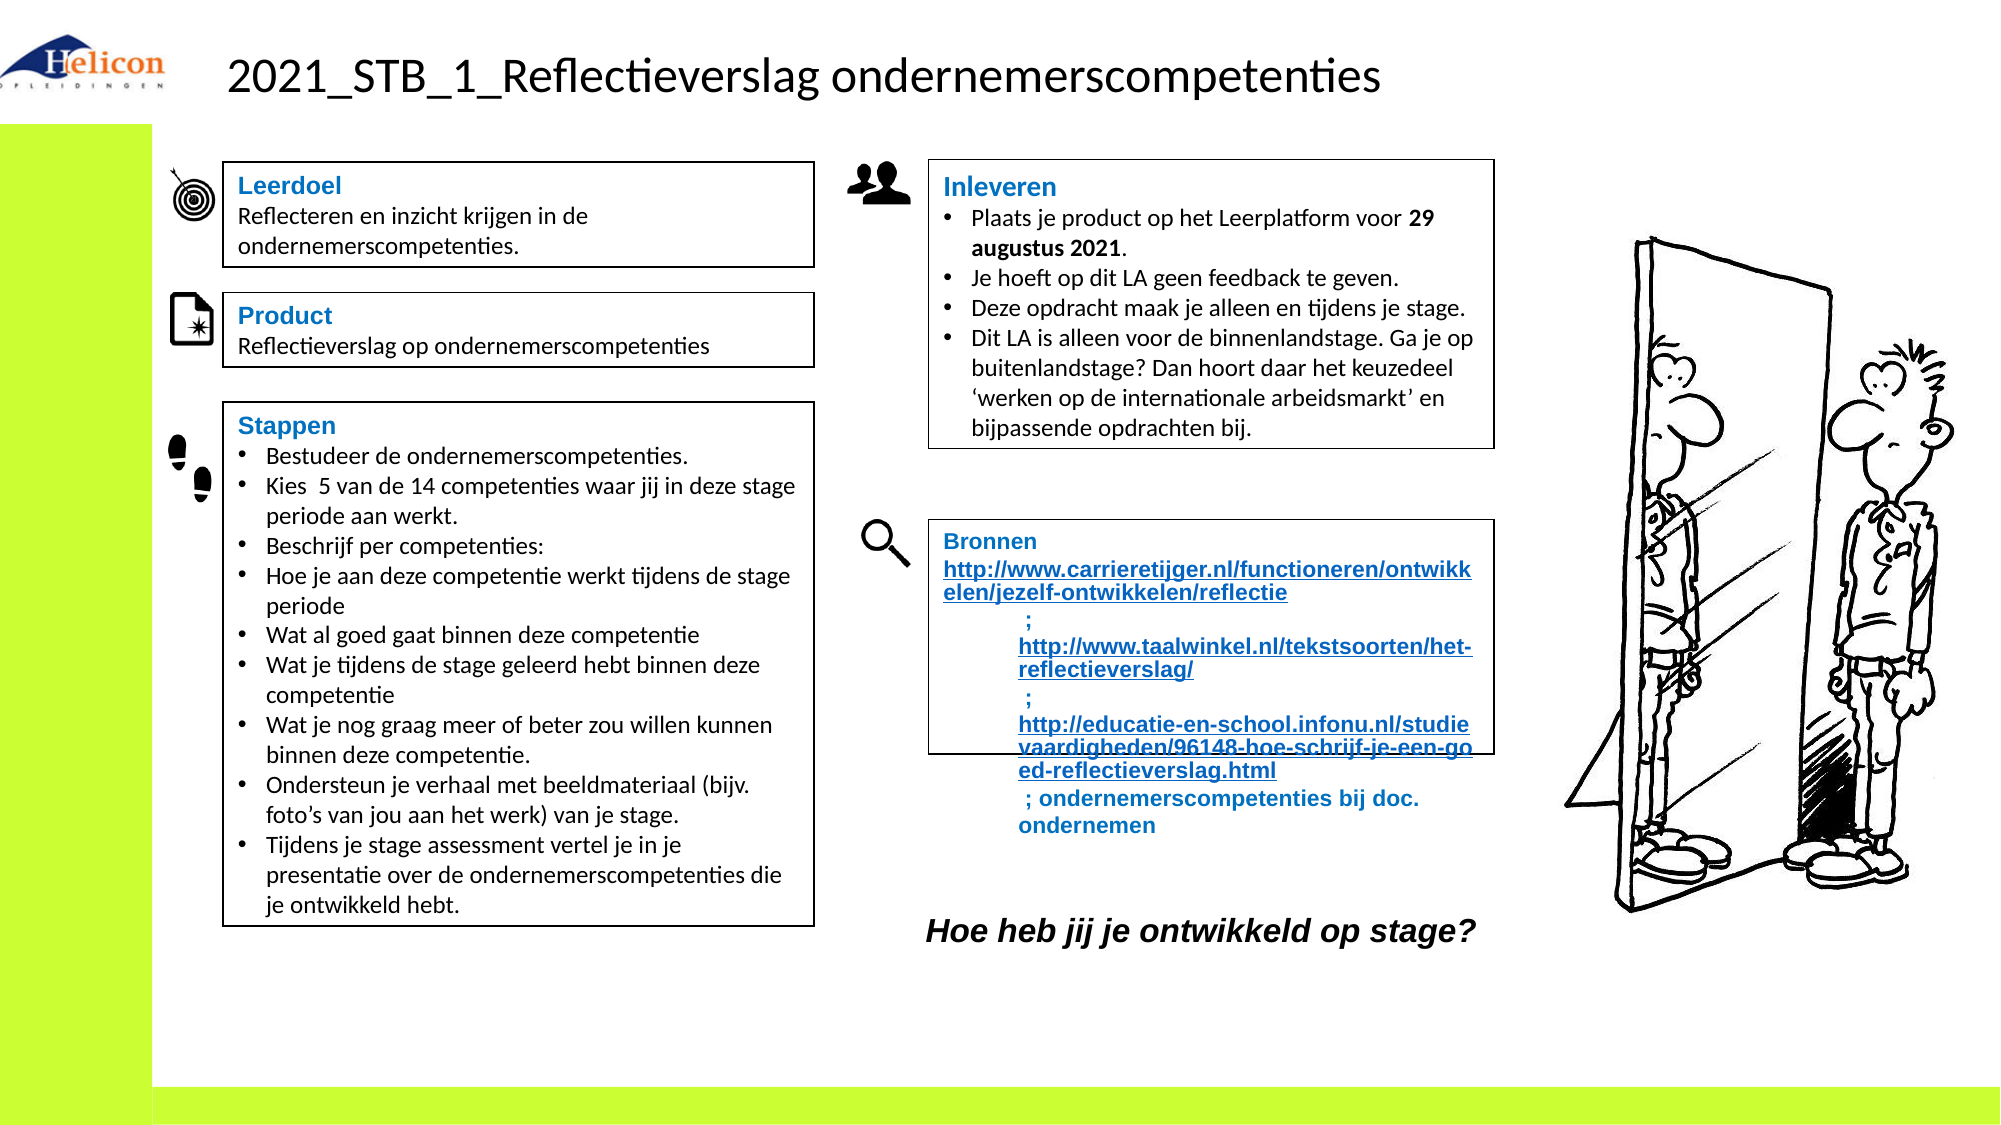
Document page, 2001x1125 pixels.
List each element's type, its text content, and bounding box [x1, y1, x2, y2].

picture [1541, 214, 1968, 930]
text_box Product Reflectieverslag op ondernemerscompetenties [223, 292, 814, 368]
text_box [0, 125, 153, 1125]
text_box [153, 1086, 2000, 1125]
text_box Leerdoel Reflecteren en inzicht krijgen in de ondernemerscompetenties. [223, 162, 814, 267]
text_box Stappen Bestudeer de ondernemerscompetenties. Kies 5 van de 14 competenties waar jij in deze stage periode aan werkt. Beschrijf per competenties: Hoe je aan deze competentie werkt tijdens de stage periode Wat al goed gaat binnen deze competentie Wat je tijdens de stage geleerd hebt binnen deze competentie Wat je nog graag meer of beter zou willen kunnen binnen deze competentie. Ondersteun je verhaal met beeldmateriaal (bijv. foto’s van jou aan het werk) van je stage. Tijdens je stage assessment vertel je in je presentatie over de ondernemerscompetenties die je ontwikkeld hebt. [223, 402, 814, 926]
text_box Inleveren Plaats je product op het Leerplatform voor 29 augustus 2021. Je hoeft op dit LA geen feedback te geven. Deze opdracht maak je alleen en tijdens je stage. Dit LA is alleen voor de binnenlandstage. Ga je op buitenlandstage? Dan hoort daar het keuzedeel ‘werken op de internationale arbeidsmarkt’ en bijpassende opdrachten bij. [928, 159, 1495, 449]
picture [169, 292, 214, 346]
picture [167, 162, 217, 230]
text_box Hoe heb jij je ontwikkeld op stage? [910, 901, 2000, 957]
text_box 2021_STB_1_Reflectieverslag ondernemerscompetenties [211, 34, 1712, 110]
picture [847, 161, 911, 206]
picture [861, 519, 911, 568]
picture [168, 434, 212, 503]
picture [0, 0, 168, 125]
text_box Bronnen http://www.carrieretijger.nl/functioneren/ontwikkelen/jezelf-ontwikkelen/reflectie ; http://www.taalwinkel.nl/tekstsoorten/het-reflectieverslag/ ; http://educatie-en-school.infonu.nl/studievaardigheden/96148-hoe-schrijf-je-een-goed-reflectieverslag.html ; ondernemerscompetenties bij doc. ondernemen [928, 519, 1495, 754]
